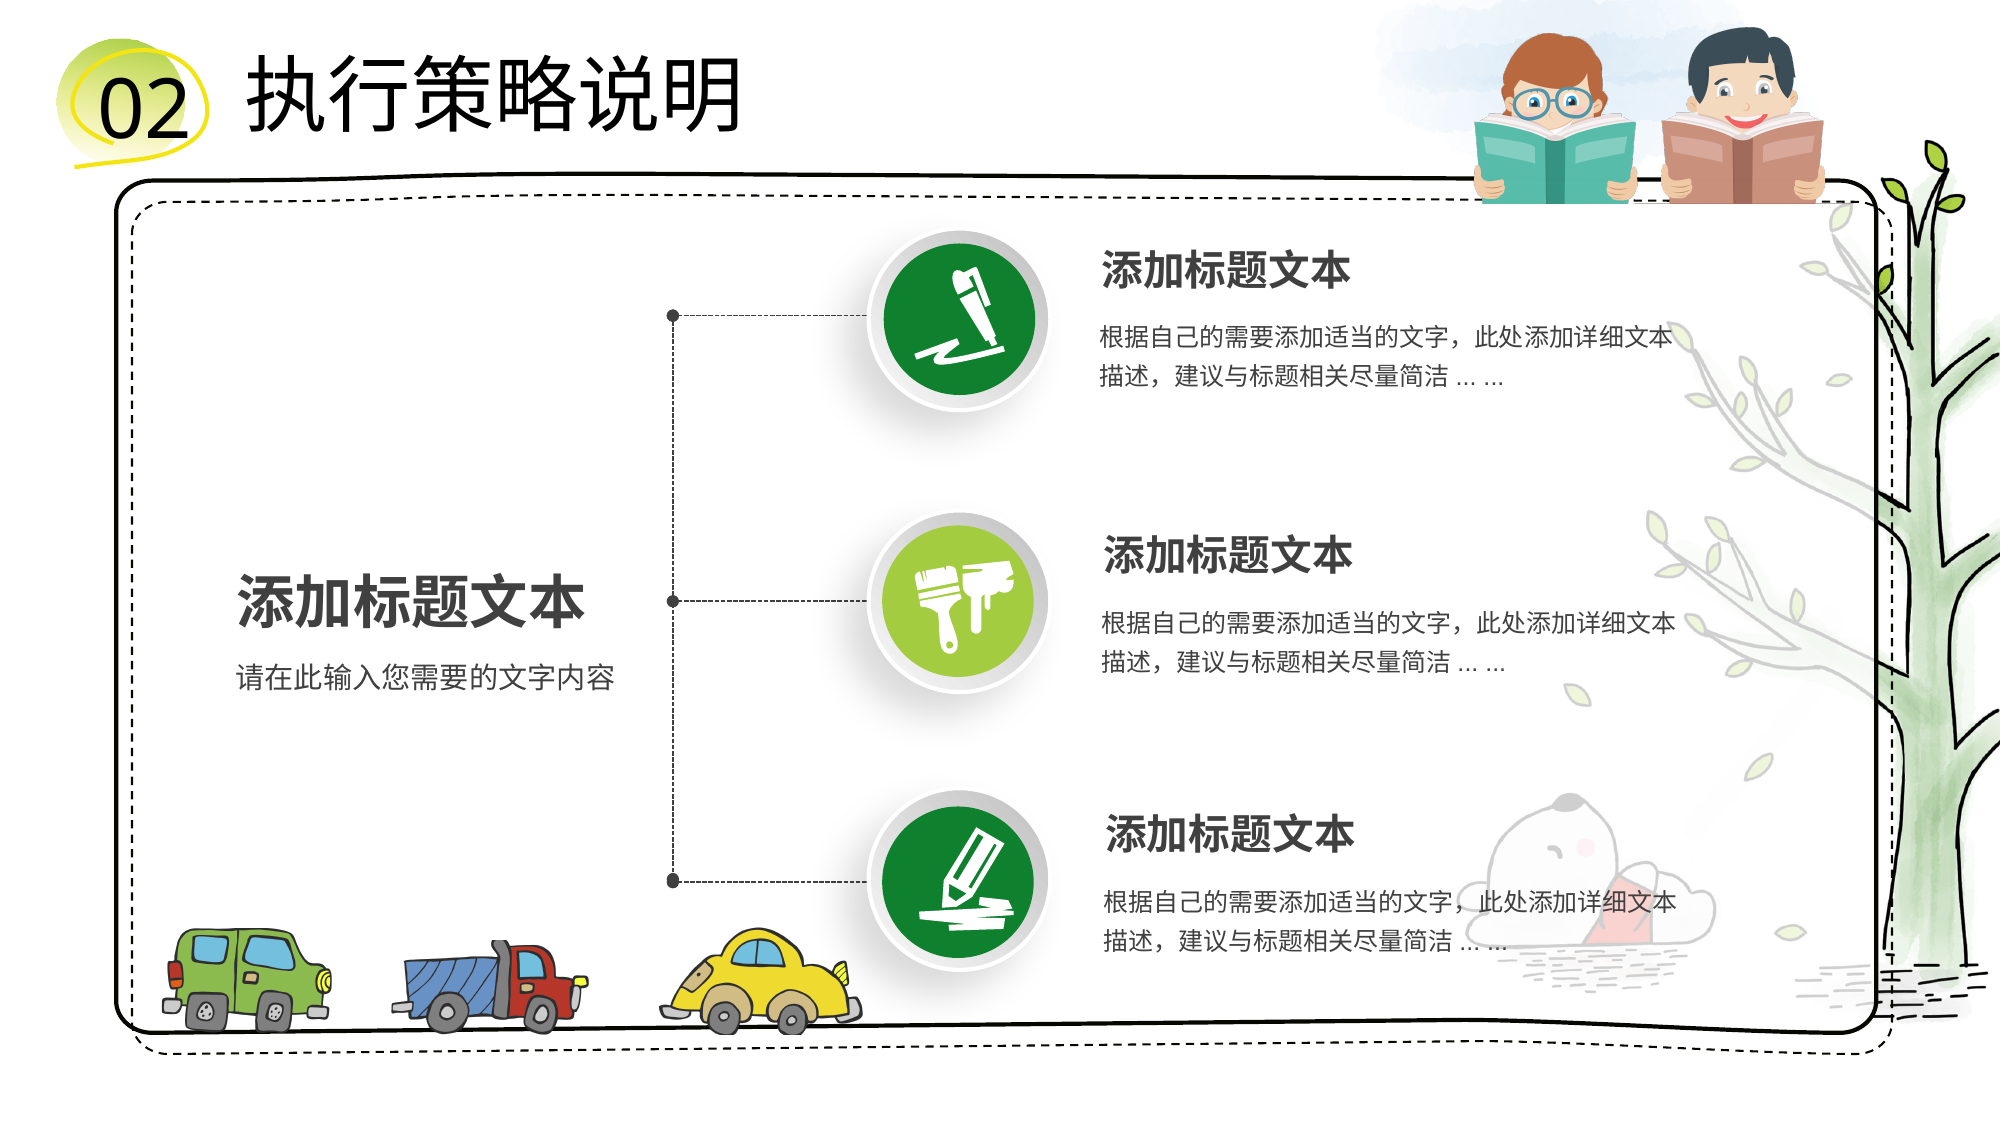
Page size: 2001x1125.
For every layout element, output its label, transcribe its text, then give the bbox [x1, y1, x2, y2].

picture [384, 940, 591, 1053]
text_box [867, 227, 1052, 412]
text_box 根据自己的需要添加适当的文字，此处添加详细文本描述，建议与标题相关尽量简洁... ... [1101, 598, 1695, 677]
text_box [919, 602, 958, 654]
text_box 执行策略说明 [229, 34, 812, 150]
text_box [867, 509, 1052, 694]
picture [161, 928, 346, 1040]
text_box 请在此输入您需要的文字内容 [220, 645, 657, 703]
text_box [919, 896, 1014, 931]
text_box 添加标题文本 [236, 565, 624, 620]
text_box 添加标题文本 [1101, 243, 1427, 298]
text_box [914, 565, 959, 591]
text_box [914, 338, 1005, 365]
text_box 02 [82, 47, 207, 163]
text_box 添加标题文本 [1105, 807, 1431, 862]
text_box 根据自己的需要添加适当的文字，此处添加详细文本描述，建议与标题相关尽量简洁... ... [1103, 877, 1697, 955]
text_box [918, 585, 962, 601]
picture [1367, 0, 2000, 1125]
text_box [962, 560, 1014, 634]
text_box [881, 805, 1035, 960]
text_box [867, 787, 1052, 971]
text_box [941, 827, 1005, 908]
text_box [952, 266, 998, 347]
text_box 添加标题文本 [1103, 529, 1429, 583]
text_box [881, 524, 1035, 678]
text_box 根据自己的需要添加适当的文字，此处添加详细文本描述，建议与标题相关尽量简洁... ... [1099, 312, 1693, 391]
text_box [882, 242, 1037, 397]
picture [659, 922, 869, 1035]
